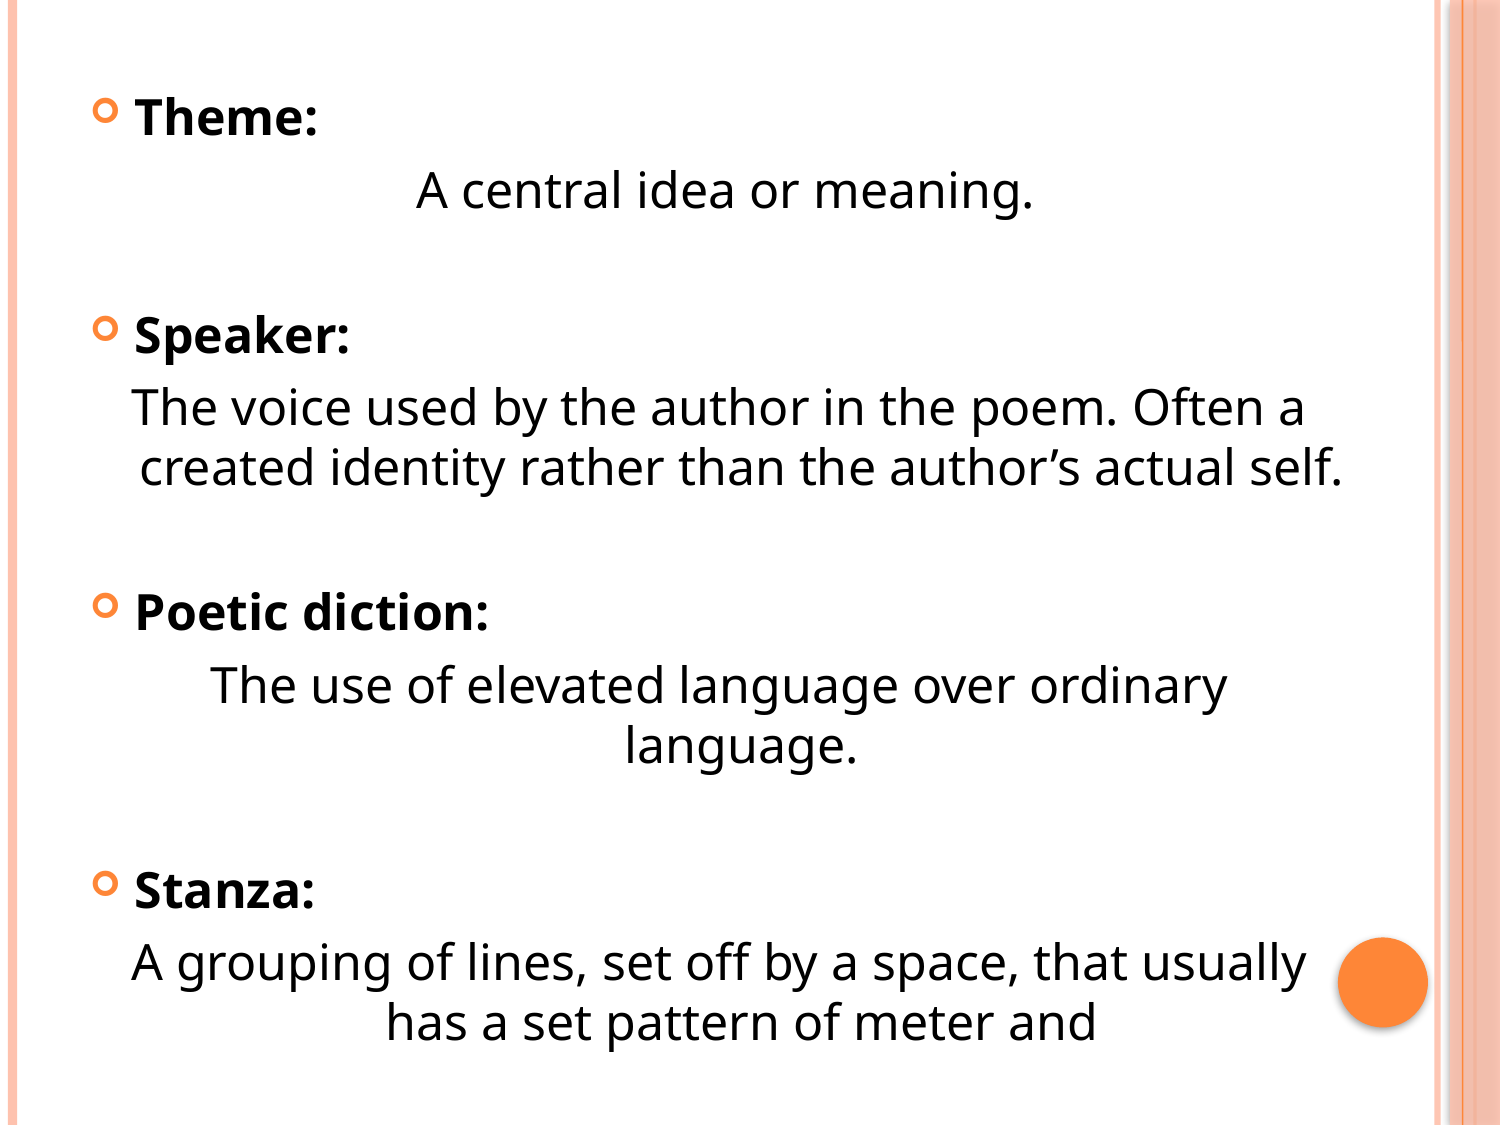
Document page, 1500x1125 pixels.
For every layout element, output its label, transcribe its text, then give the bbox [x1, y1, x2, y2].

list Theme: A central idea or meaning. Speaker: The voice used by the author in the poem. Often a created identity rather than the author’s actual self. Poetic diction: The use of elevated language over ordinary language. Stanza: A grouping of lines, set off by a space, that usually has a set pattern of meter and [75, 78, 1365, 1062]
